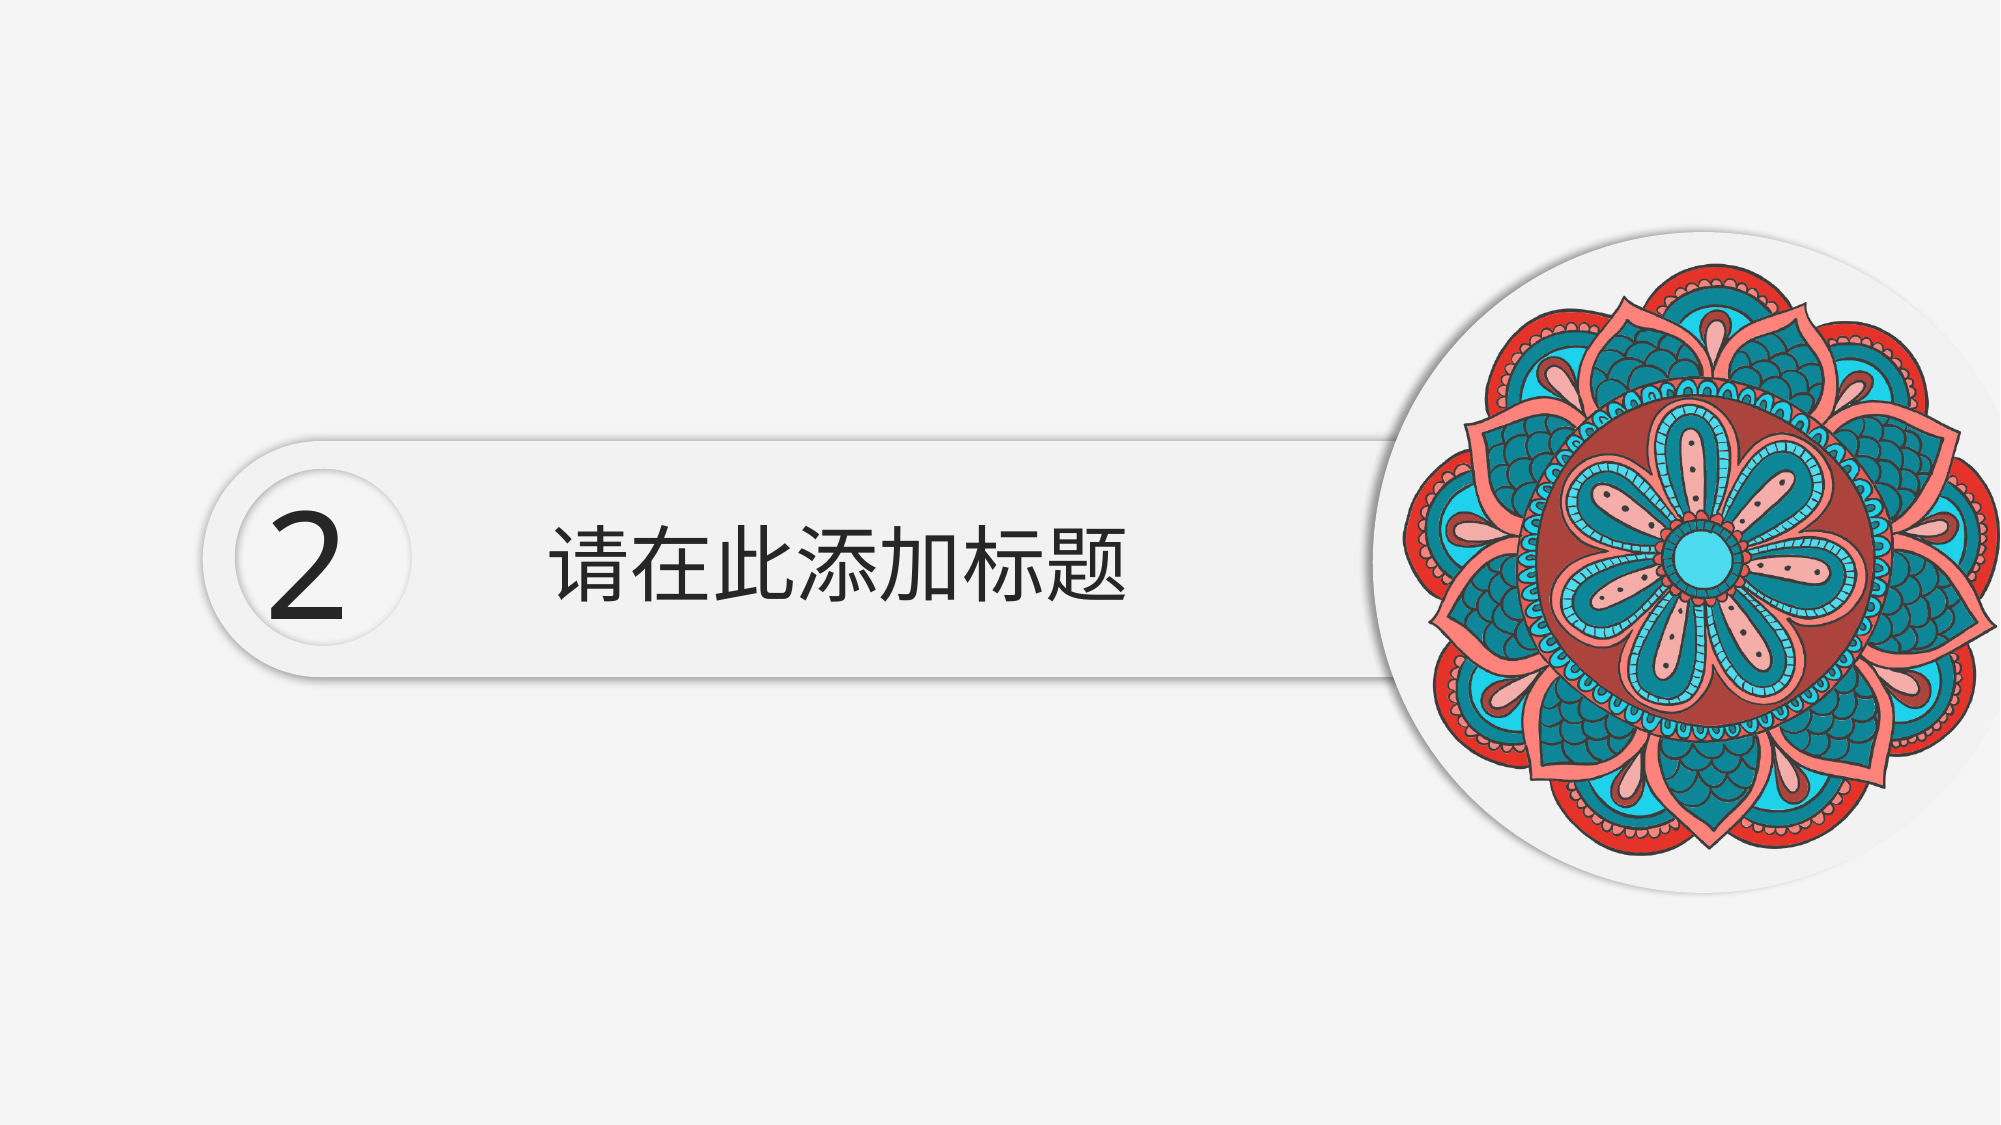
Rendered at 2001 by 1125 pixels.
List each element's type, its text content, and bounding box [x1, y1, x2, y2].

text_box 请在此添加标题 [531, 504, 1148, 620]
text_box [201, 464, 249, 655]
text_box [252, 439, 1372, 679]
text_box 2 [249, 461, 397, 657]
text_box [1372, 232, 2000, 893]
